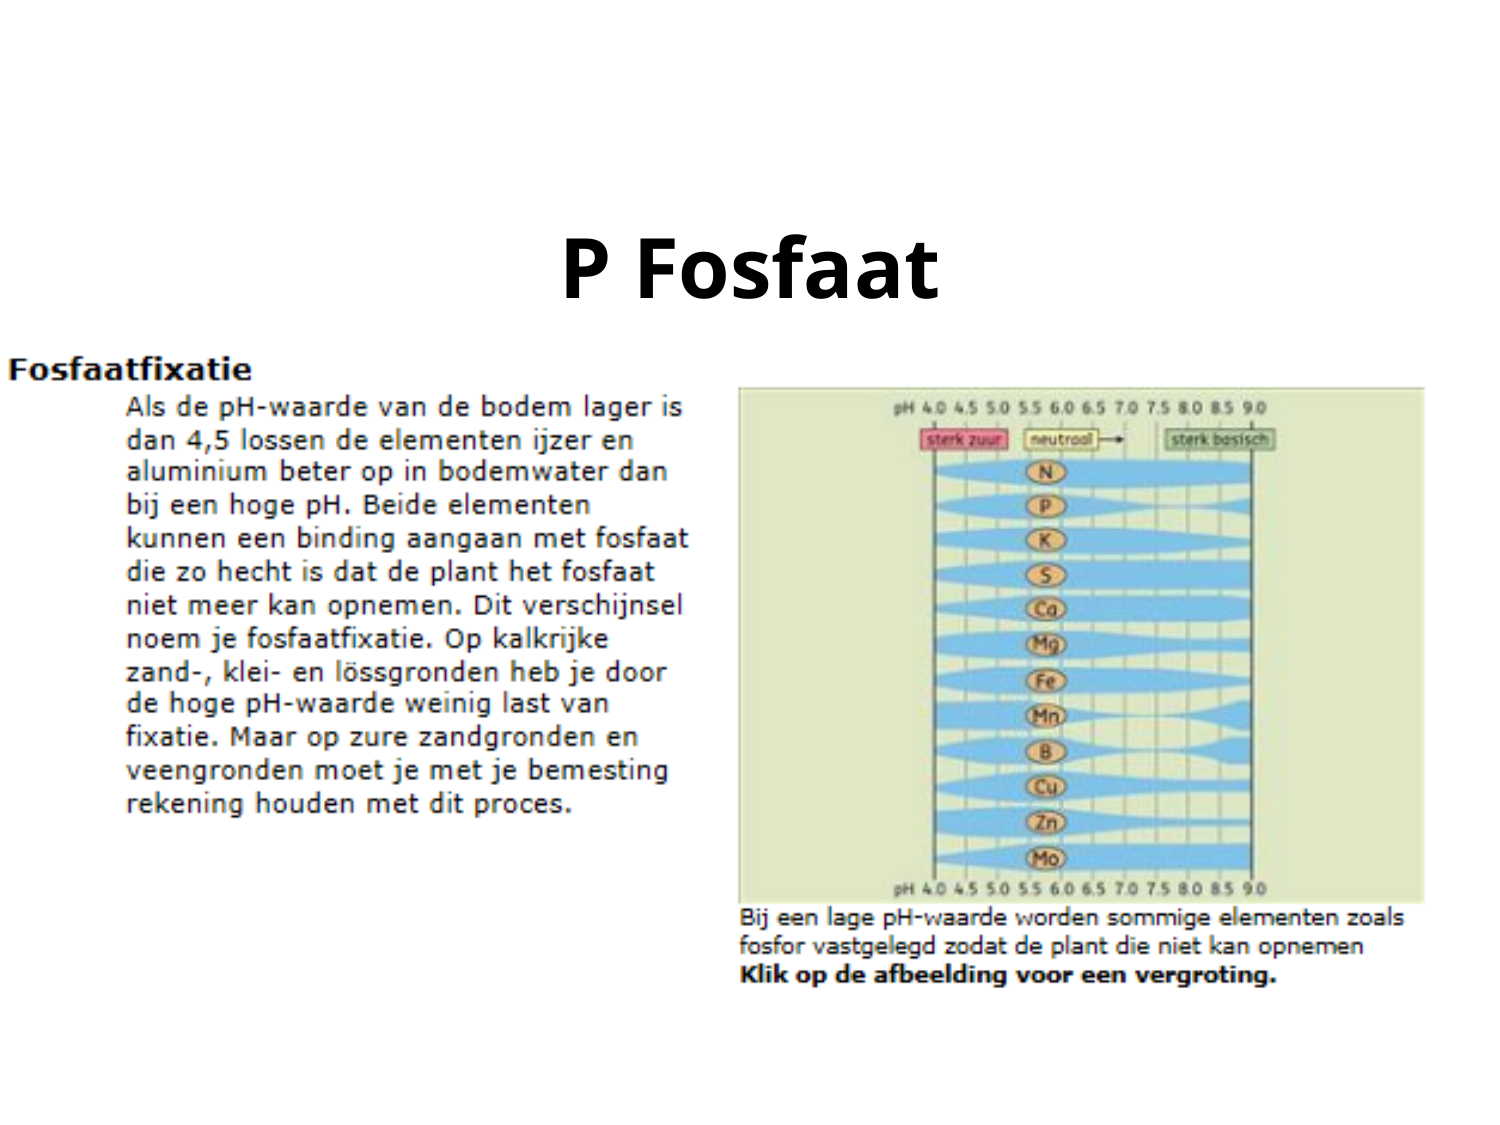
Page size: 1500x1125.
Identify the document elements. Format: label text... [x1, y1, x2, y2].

title P Fosfaat [283, 184, 1217, 343]
picture [0, 345, 1466, 1001]
